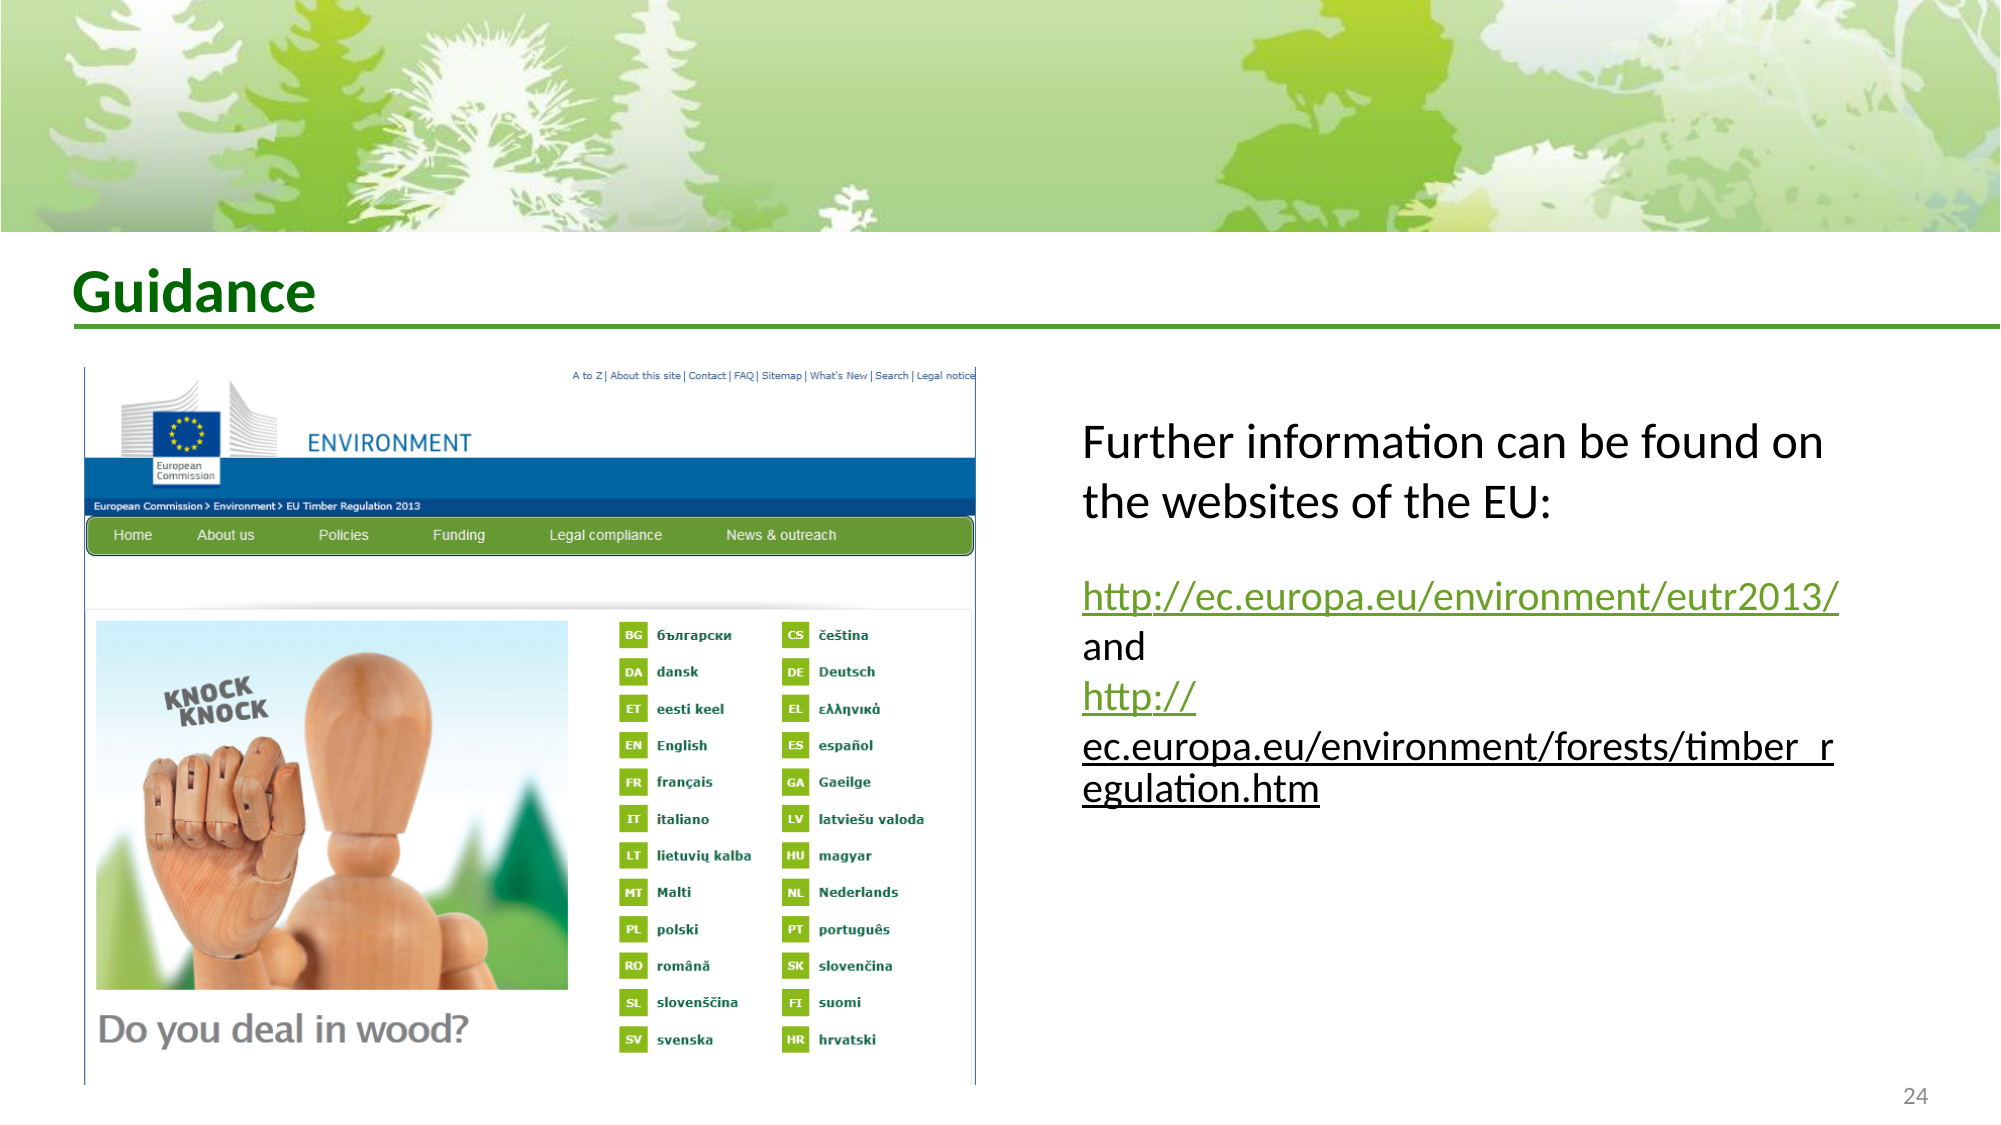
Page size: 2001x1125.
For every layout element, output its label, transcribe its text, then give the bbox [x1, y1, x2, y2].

picture [73, 367, 983, 1085]
picture [0, 0, 2000, 232]
slide_number 24 [1493, 1065, 1944, 1125]
text_box Further information can be found on the websites of the EU: http://ec.europa.eu/environment/eutr2013/ and http://ec.europa.eu/environment/forests/timber_regulation.htm [1067, 401, 1863, 827]
title Guidance [57, 198, 1408, 386]
